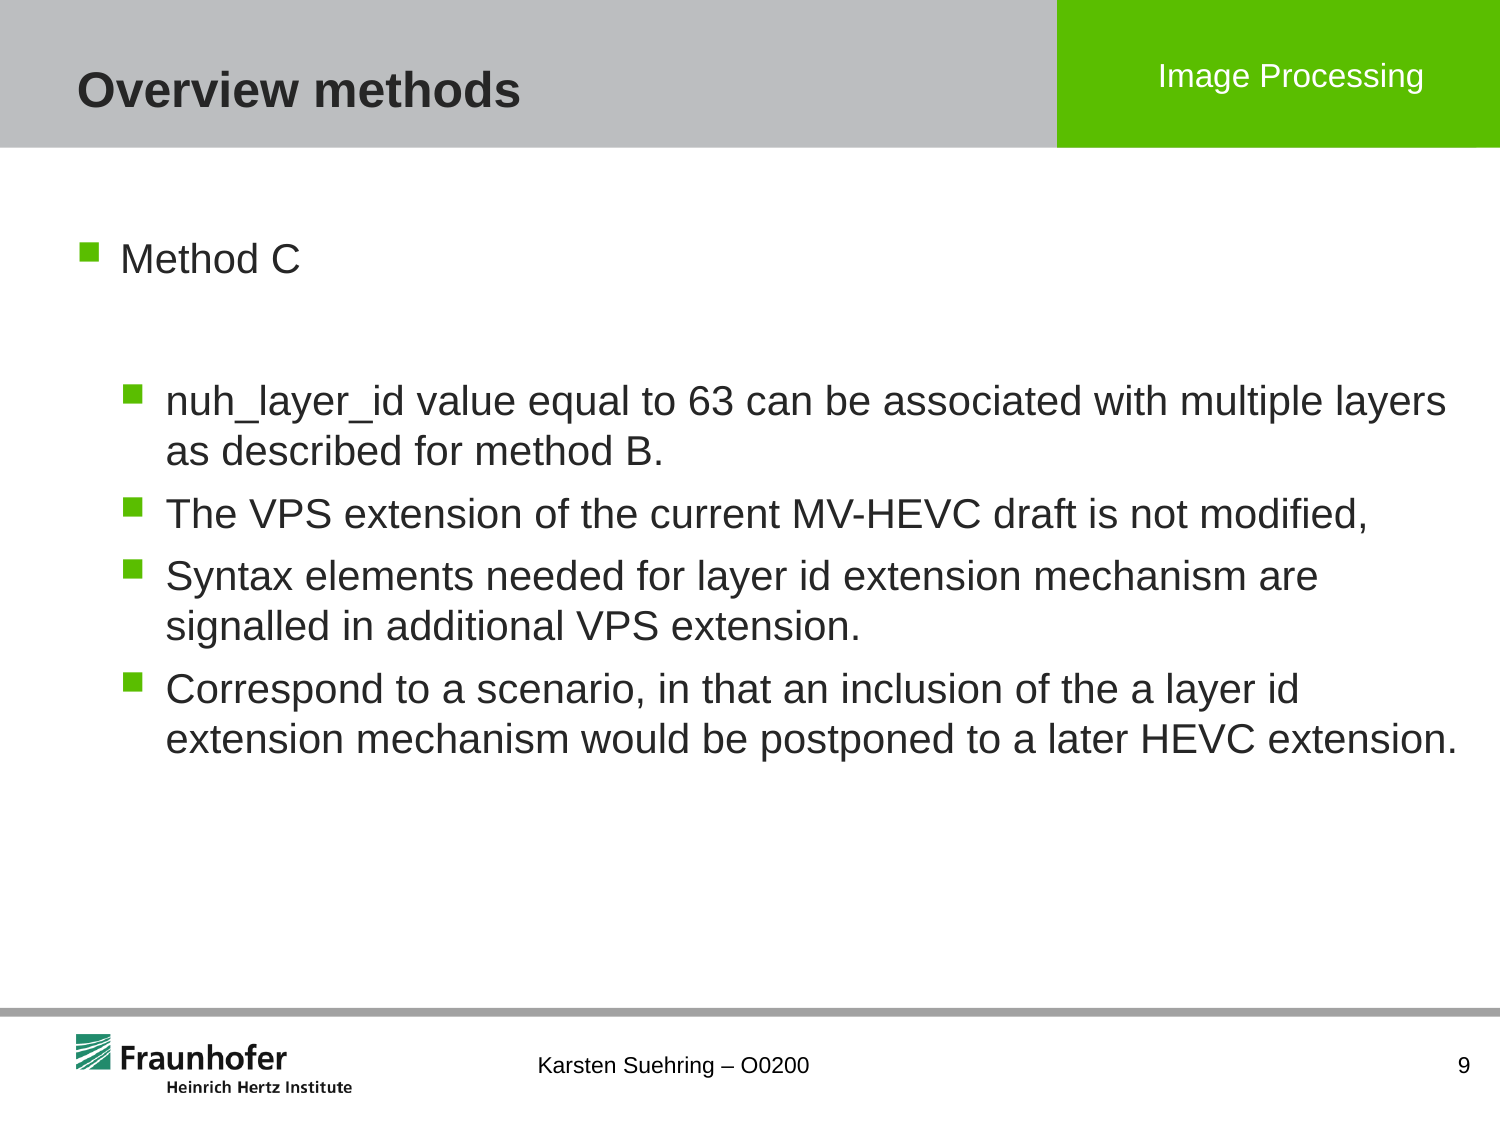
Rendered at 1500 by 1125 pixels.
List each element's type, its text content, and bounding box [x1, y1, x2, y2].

title Overview methods [76, 58, 1022, 118]
picture [76, 1034, 352, 1093]
slide_number 9 [1394, 1034, 1471, 1094]
footer Karsten Suehring – O0200 [442, 1034, 1008, 1094]
list Method C nuh_layer_id value equal to 63 can be associated with multiple layers as described for method B. The VPS extension of the current MV-HEVC draft is not modified, Syntax elements needed for layer id extension mechanism are signalled in additional VPS extension. Correspond to a scenario, in that an inclusion of the a layer id extension mechanism would be postponed to a later HEVC extension. [76, 231, 1471, 973]
